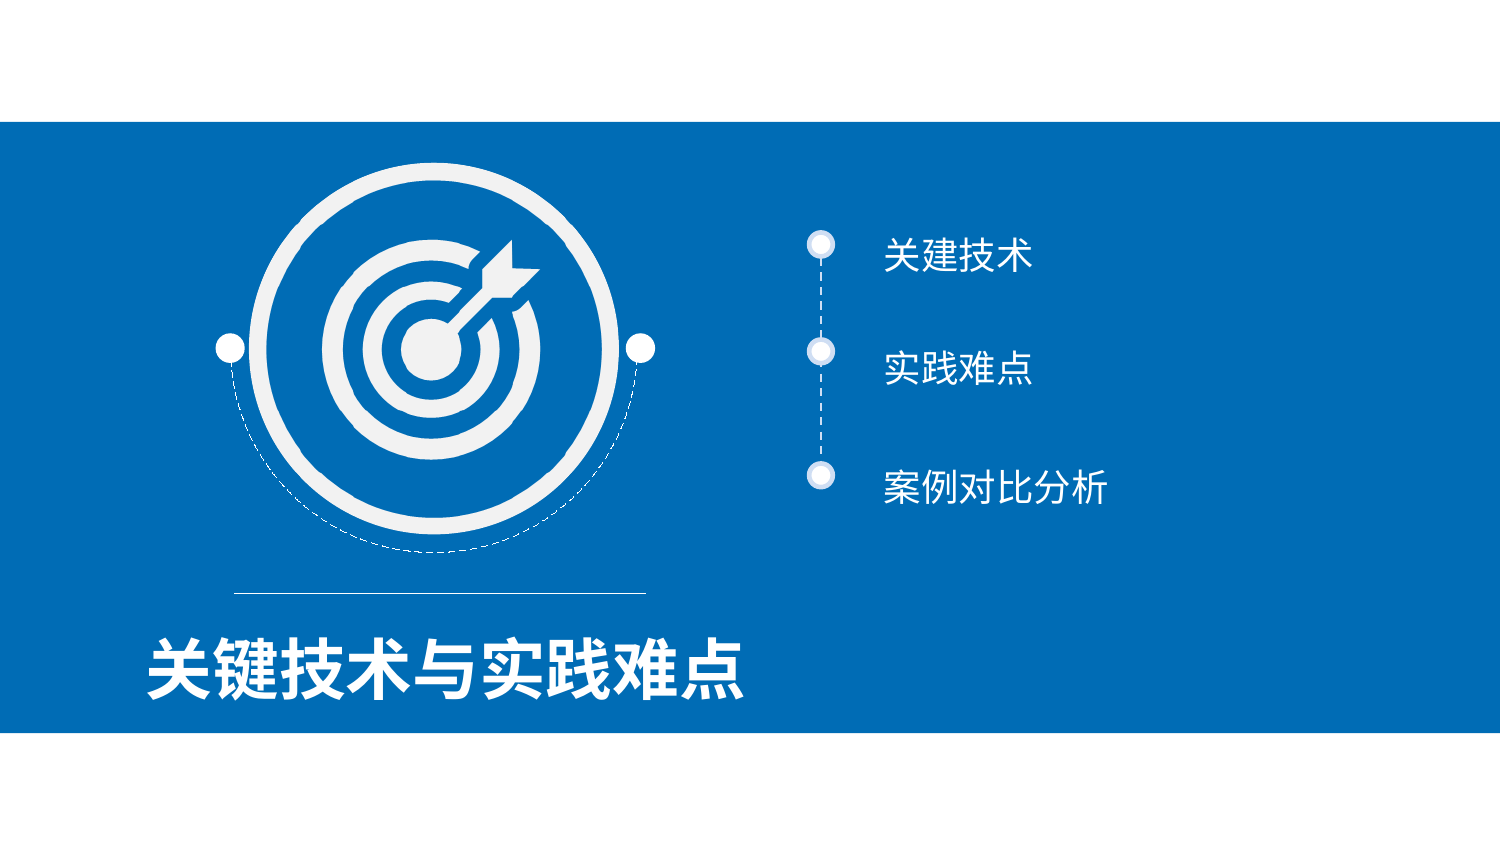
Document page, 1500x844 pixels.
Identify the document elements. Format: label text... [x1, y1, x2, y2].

text_box [0, 121, 1500, 734]
text_box [248, 162, 619, 348]
text_box [809, 339, 820, 364]
text_box [215, 333, 245, 363]
text_box [809, 232, 833, 257]
text_box 关键技术与实践难点 [130, 620, 762, 716]
text_box [625, 333, 656, 363]
text_box [231, 346, 637, 553]
text_box [821, 339, 833, 364]
text_box 关建技术 [868, 201, 1500, 284]
text_box 实践难点 [868, 315, 1500, 398]
text_box 案例对比分析 [868, 433, 1500, 517]
text_box [809, 463, 833, 488]
